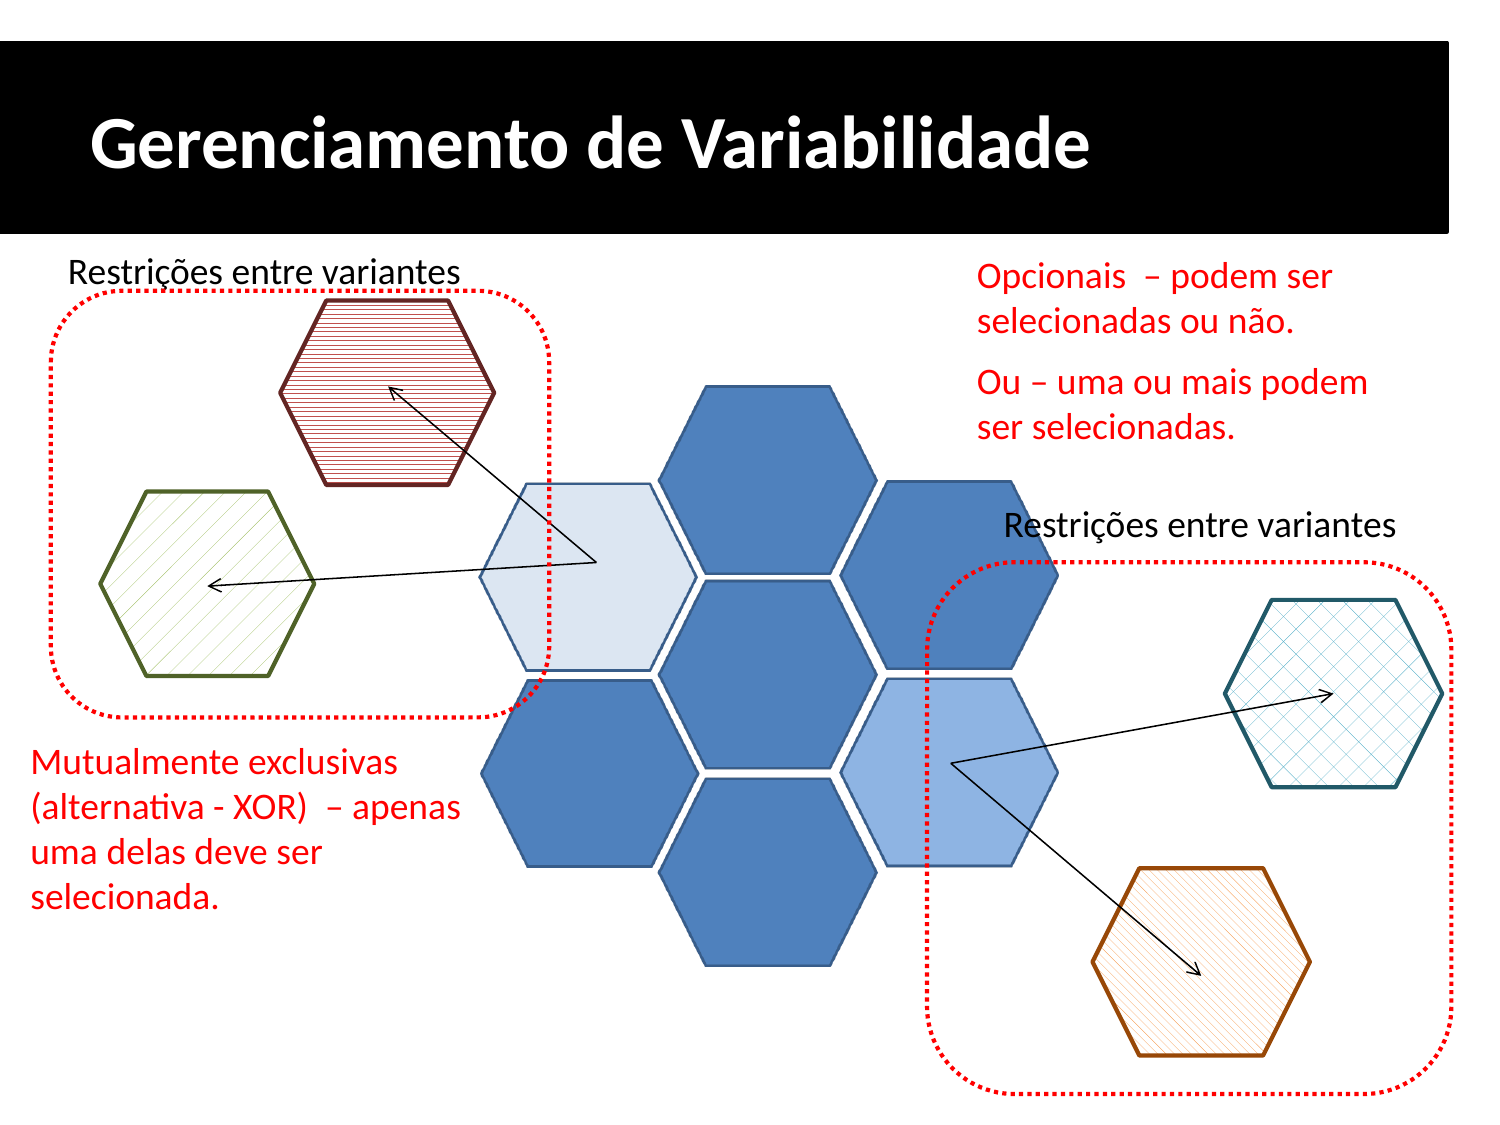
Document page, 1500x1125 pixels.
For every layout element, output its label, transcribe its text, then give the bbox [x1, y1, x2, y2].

text_box [48, 288, 552, 720]
text_box Opcionais – podem ser selecionadas ou não. [962, 243, 1439, 349]
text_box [207, 562, 597, 587]
text_box Restrições entre variantes [53, 239, 477, 300]
text_box Ou – uma ou mais podem ser selecionadas. [962, 349, 1439, 455]
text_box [950, 762, 1202, 977]
title Gerenciamento de Variabilidade [75, 45, 1425, 233]
text_box [0, 41, 1449, 234]
text_box Mutualmente exclusivas (alternativa - XOR) – apenas uma delas deve ser selecionada. [15, 729, 472, 924]
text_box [387, 386, 597, 561]
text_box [950, 693, 1334, 764]
picture [478, 385, 1059, 968]
text_box [924, 560, 1454, 1097]
text_box Restrições entre variantes [1063, 492, 1412, 553]
